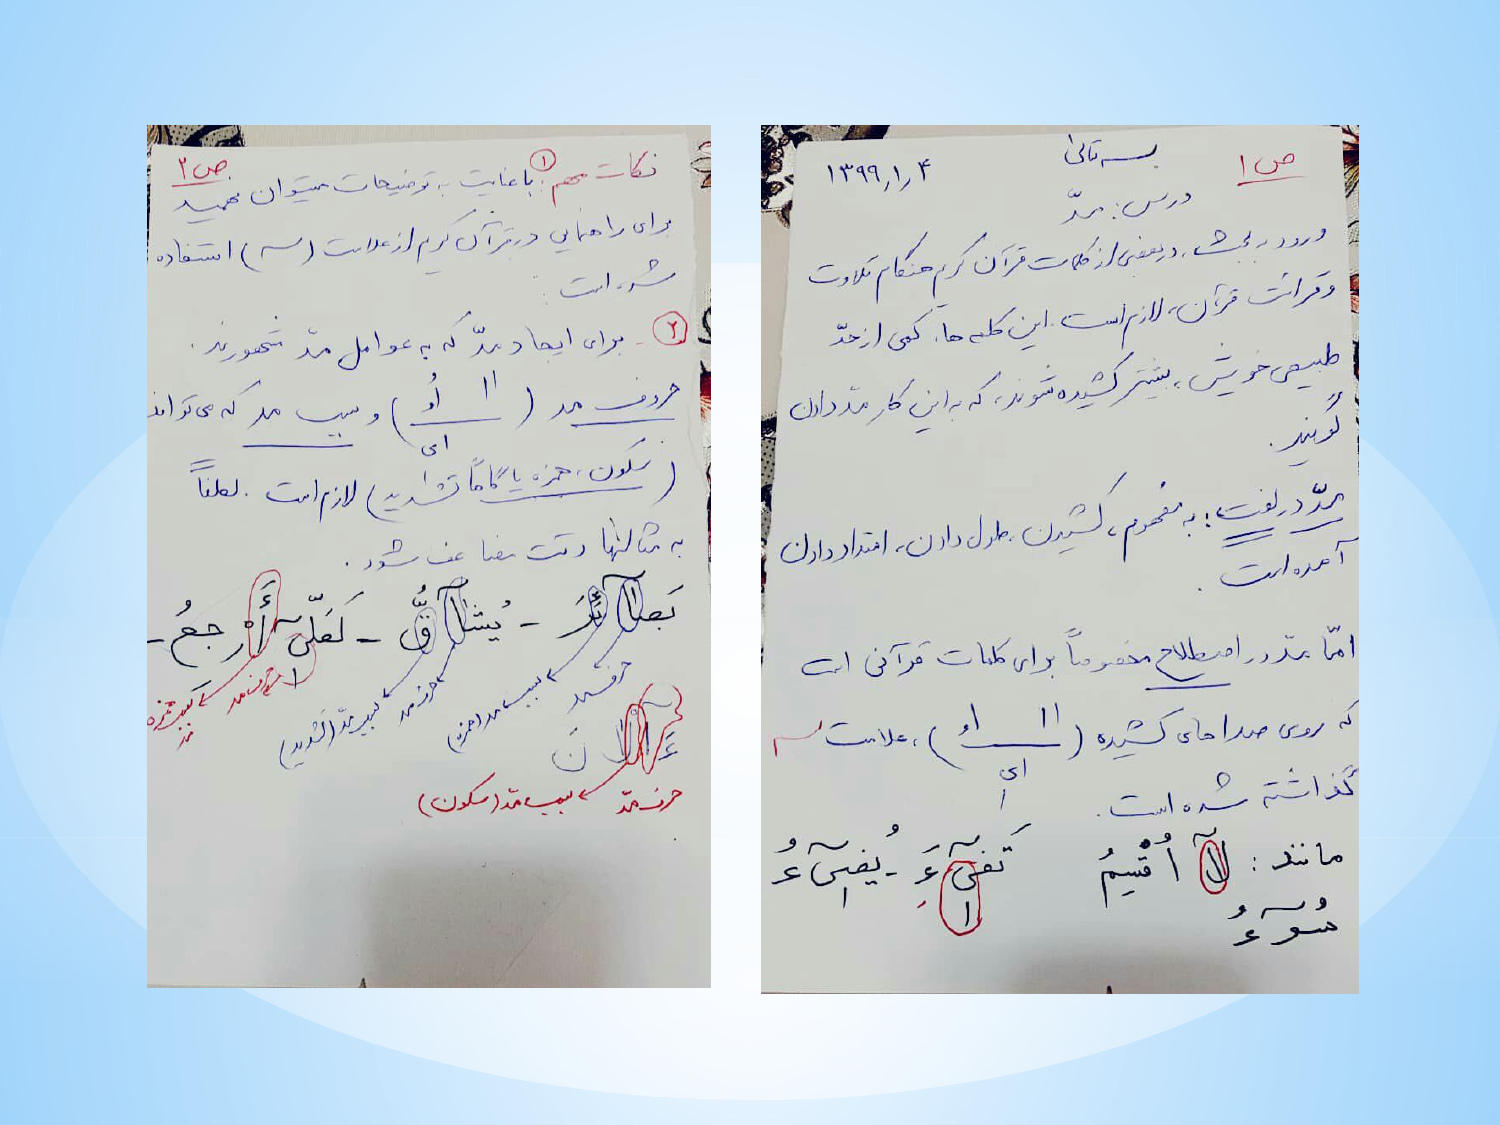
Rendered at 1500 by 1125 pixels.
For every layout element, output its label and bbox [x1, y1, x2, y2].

list [761, 125, 1359, 994]
list [147, 125, 711, 988]
